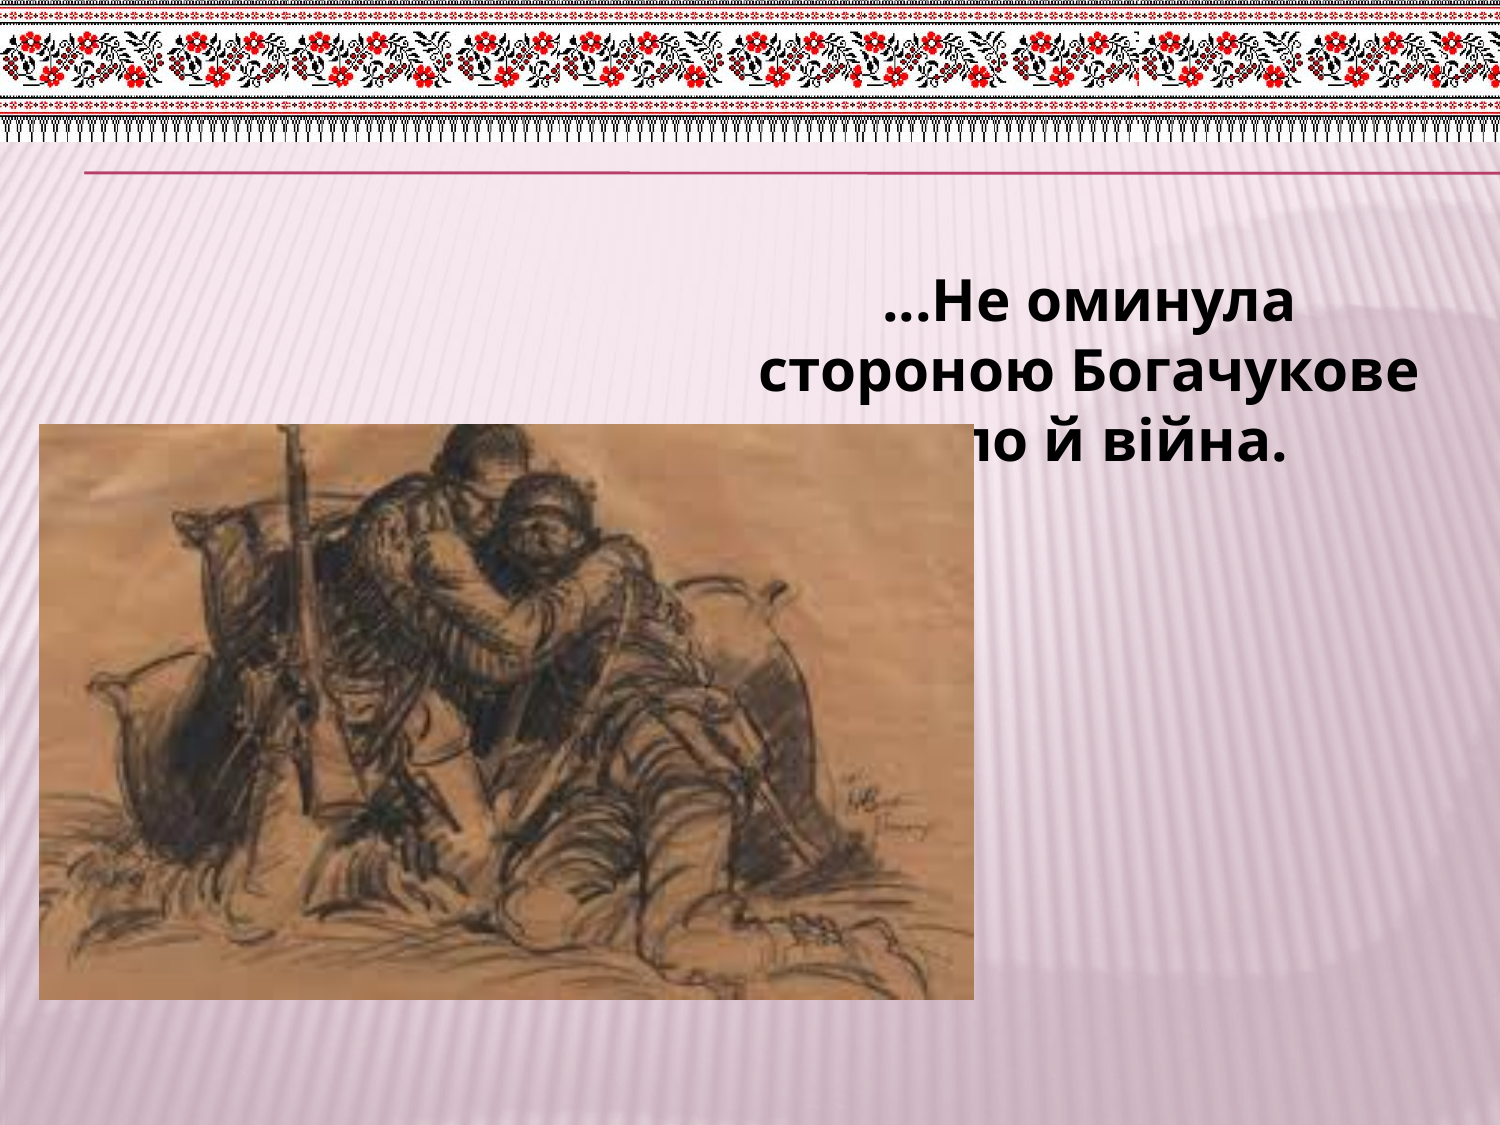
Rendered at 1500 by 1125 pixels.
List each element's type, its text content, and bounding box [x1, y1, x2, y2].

text_box ...Не оминула стороною Богачукове село й війна. [714, 255, 1465, 480]
picture [0, 0, 1500, 142]
picture [39, 424, 974, 1000]
